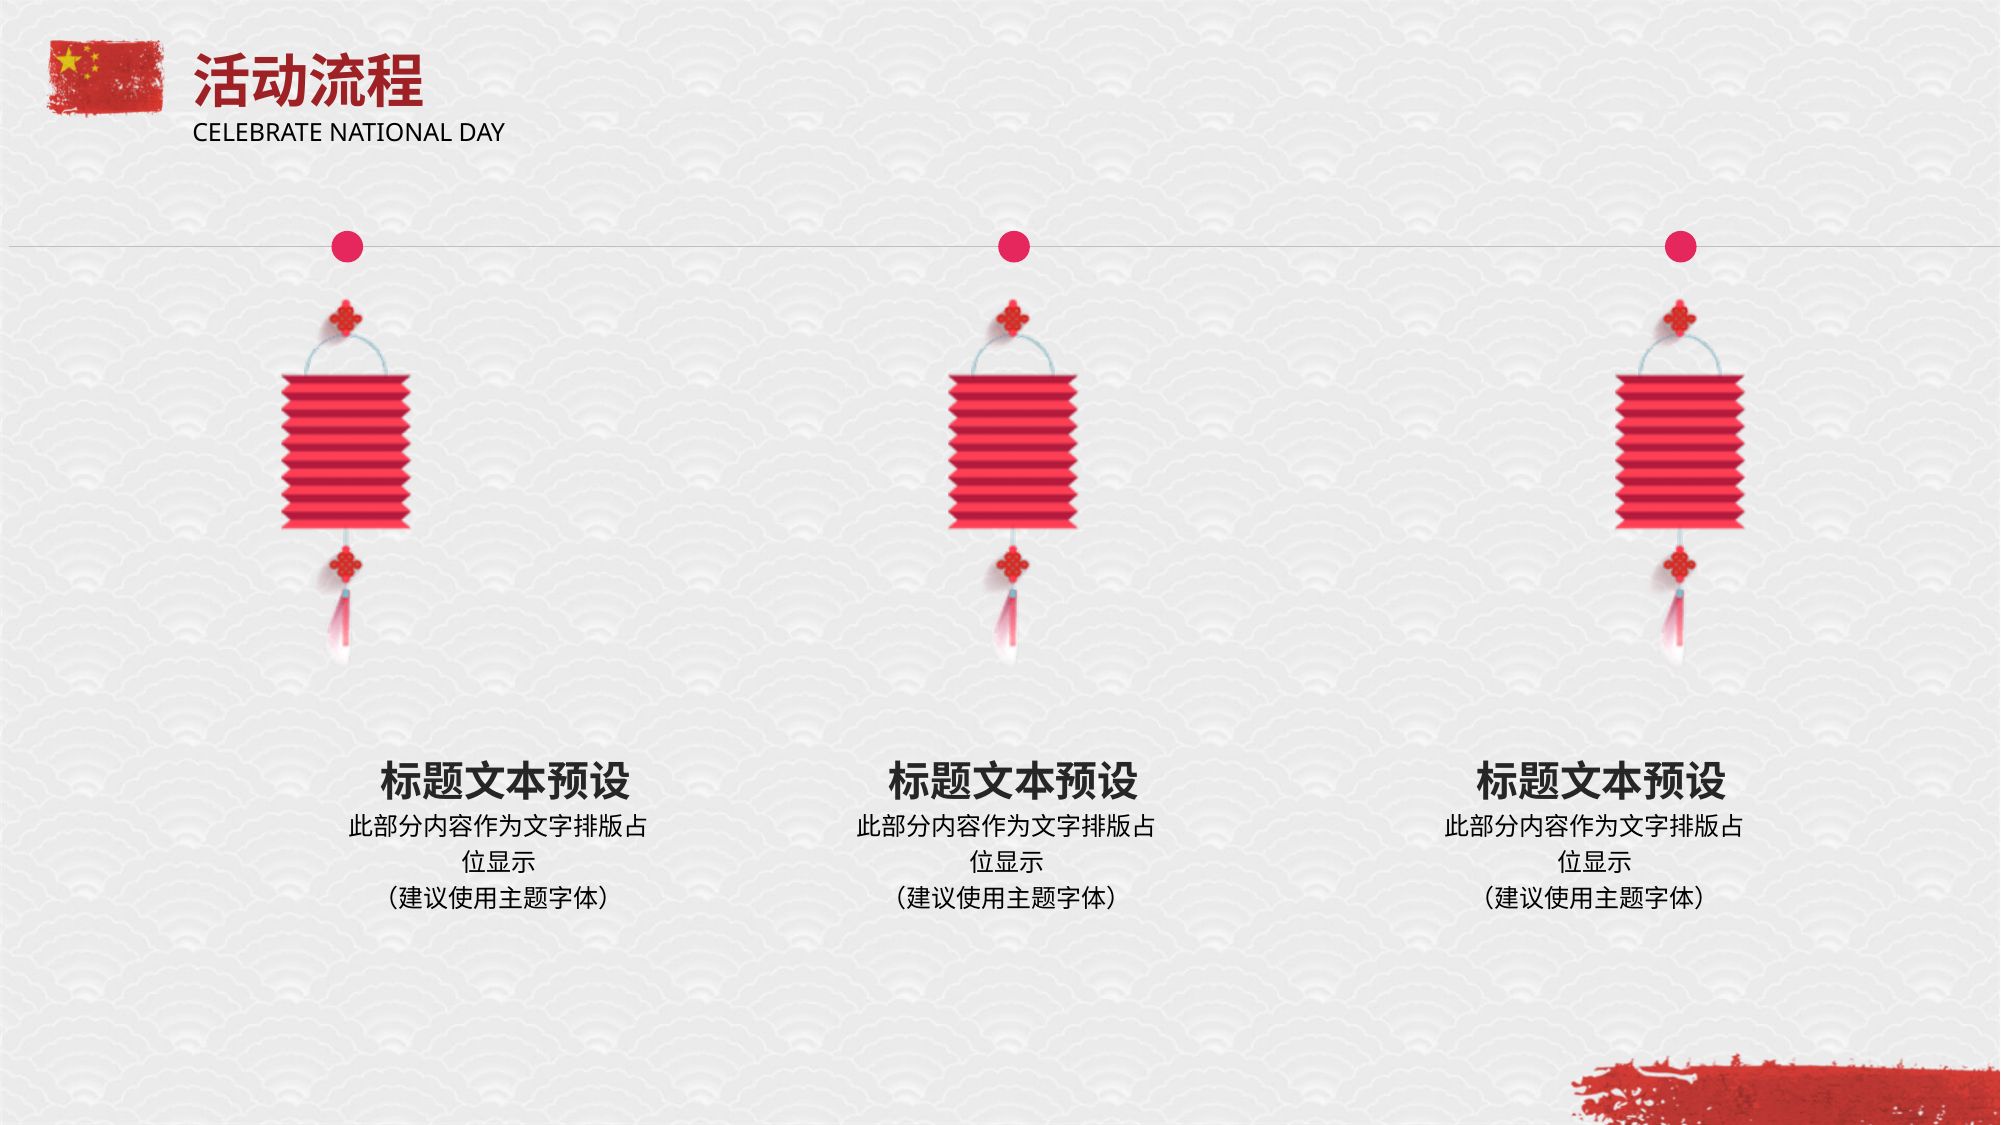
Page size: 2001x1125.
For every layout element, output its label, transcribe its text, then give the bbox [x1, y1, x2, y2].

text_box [851, 735, 1177, 853]
picture [0, 0, 2001, 1125]
text_box [1665, 229, 1696, 239]
text_box 活动流程 [177, 1, 723, 122]
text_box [1439, 735, 1765, 853]
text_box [343, 735, 669, 853]
text_box [999, 229, 1029, 239]
text_box [332, 229, 363, 239]
text_box CELEBRATE NATIONAL DAY [177, 122, 723, 154]
